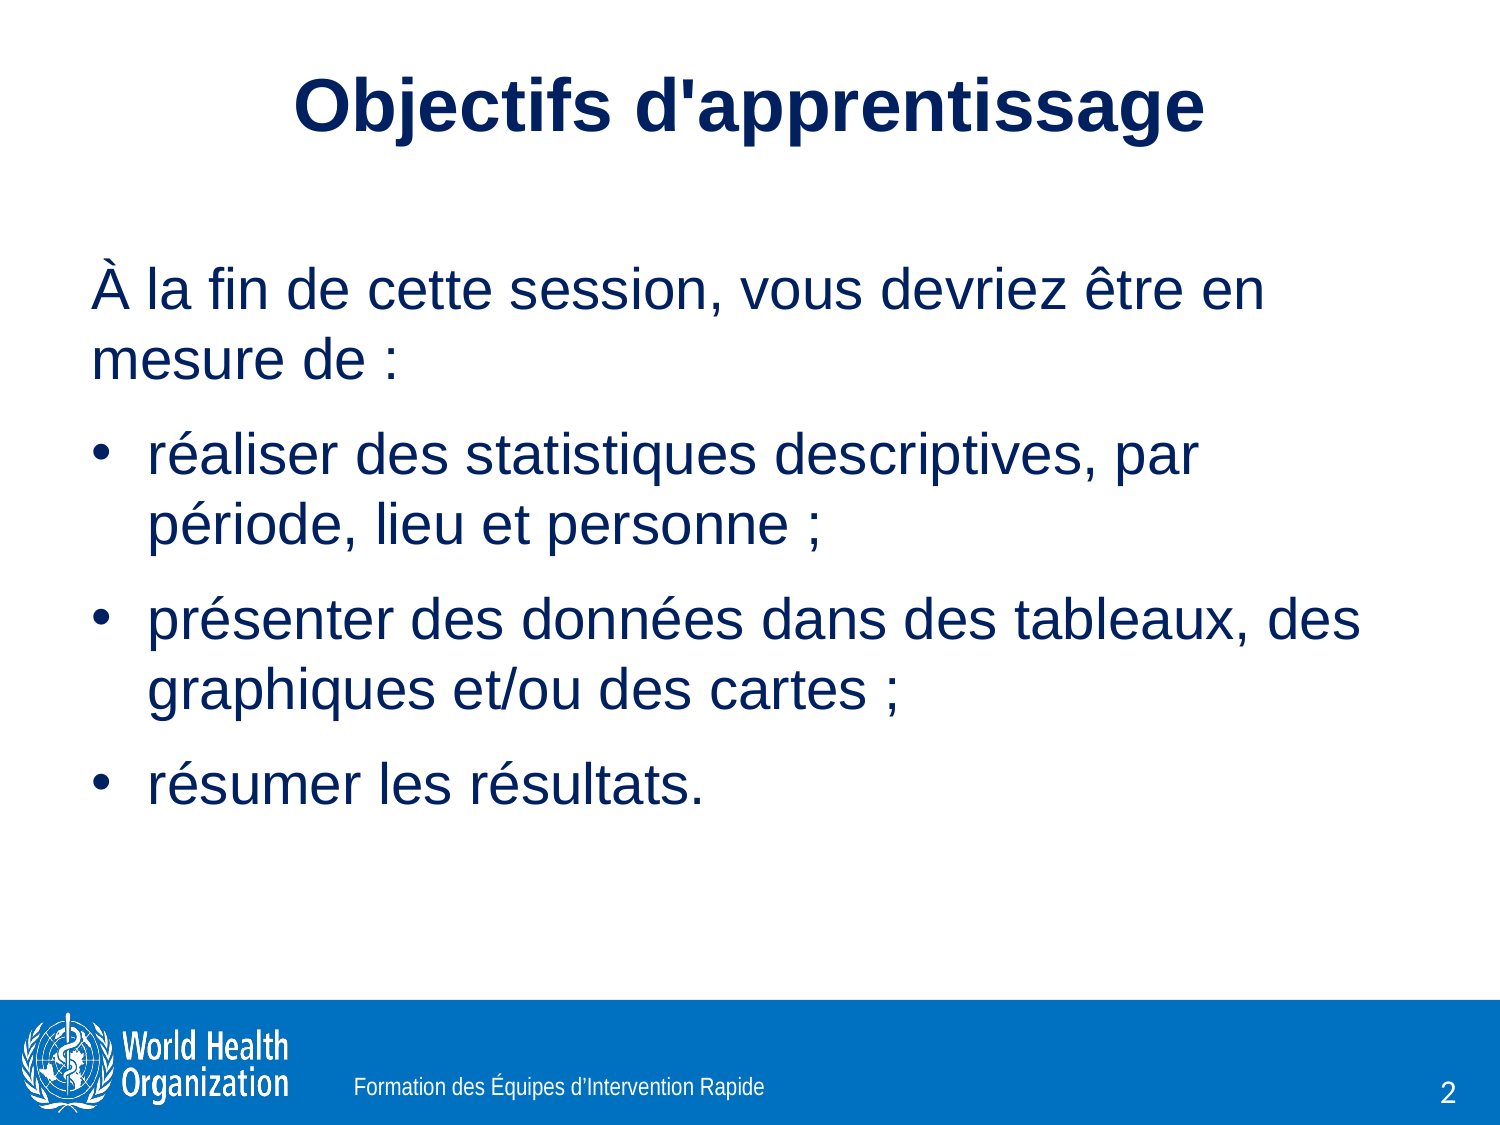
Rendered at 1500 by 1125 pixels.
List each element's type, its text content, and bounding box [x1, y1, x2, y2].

list À la fin de cette session, vous devriez être en mesure de : réaliser des statistiques descriptives, par période, lieu et personne ; présenter des données dans des tableaux, des graphiques et/ou des cartes ; résumer les résultats. [76, 243, 1400, 927]
title Objectifs d'apprentissage [75, 7, 1425, 195]
picture [21, 1012, 288, 1113]
